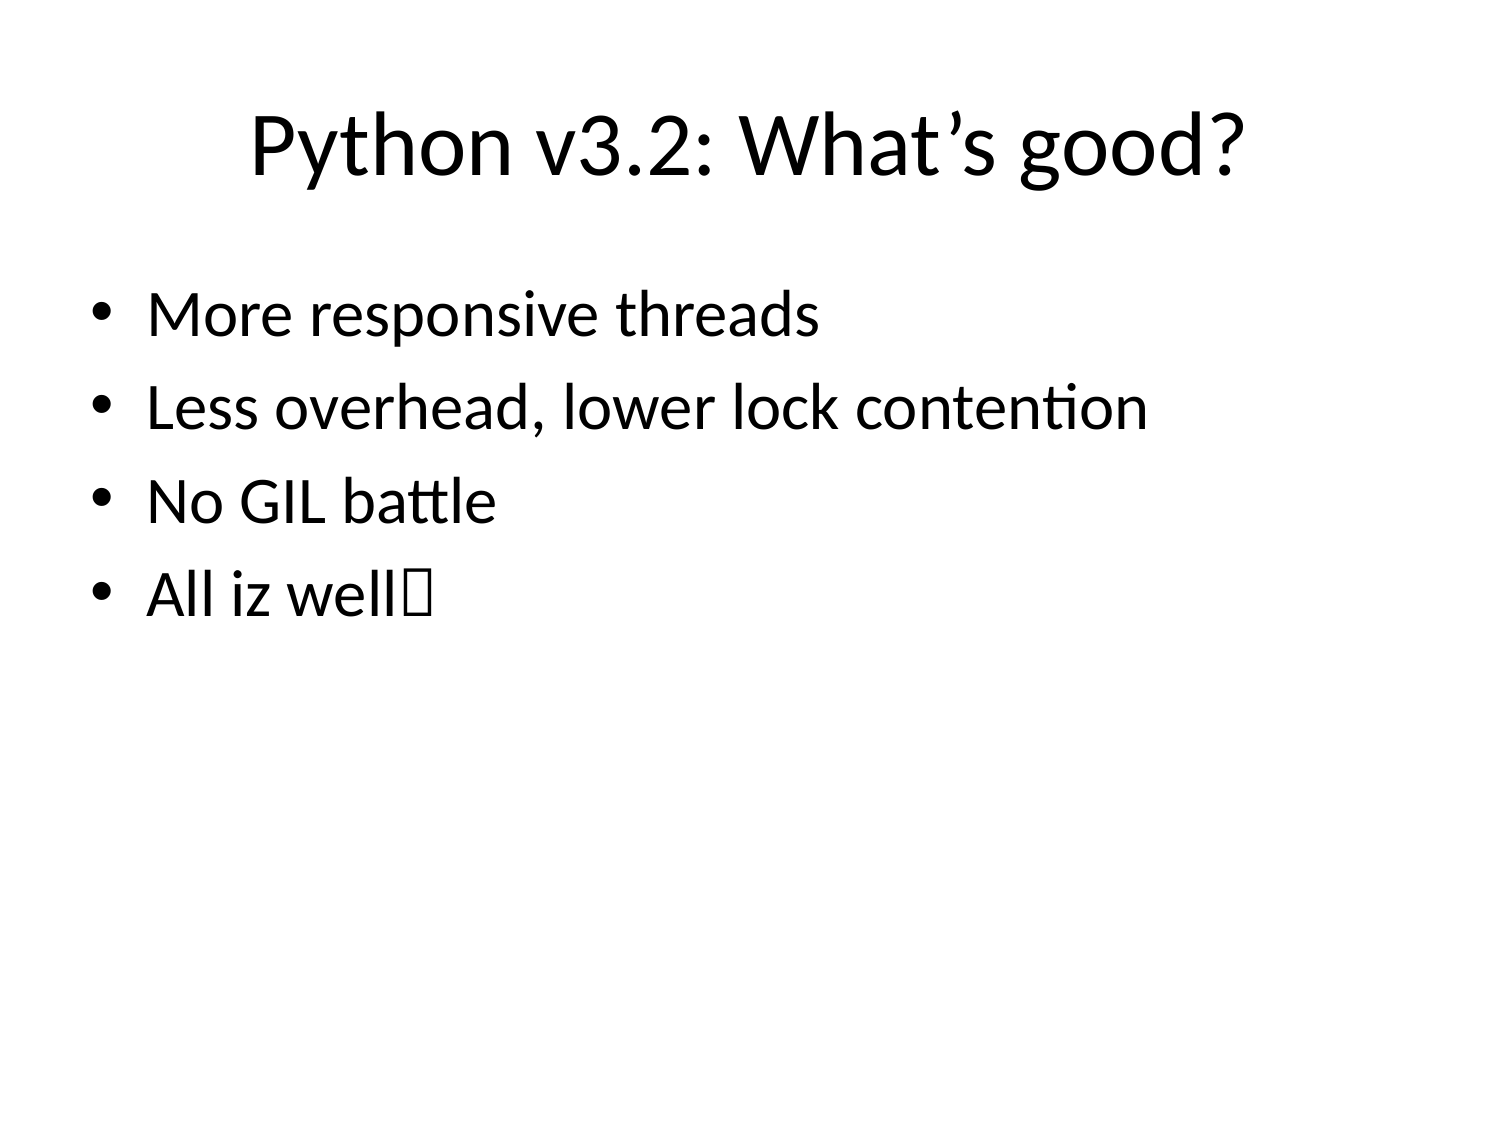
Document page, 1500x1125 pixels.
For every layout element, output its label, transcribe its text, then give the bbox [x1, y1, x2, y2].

title Python v3.2: What’s good? [75, 45, 1425, 233]
list More responsive threads Less overhead, lower lock contention No GIL battle All iz well [75, 262, 1425, 1005]
